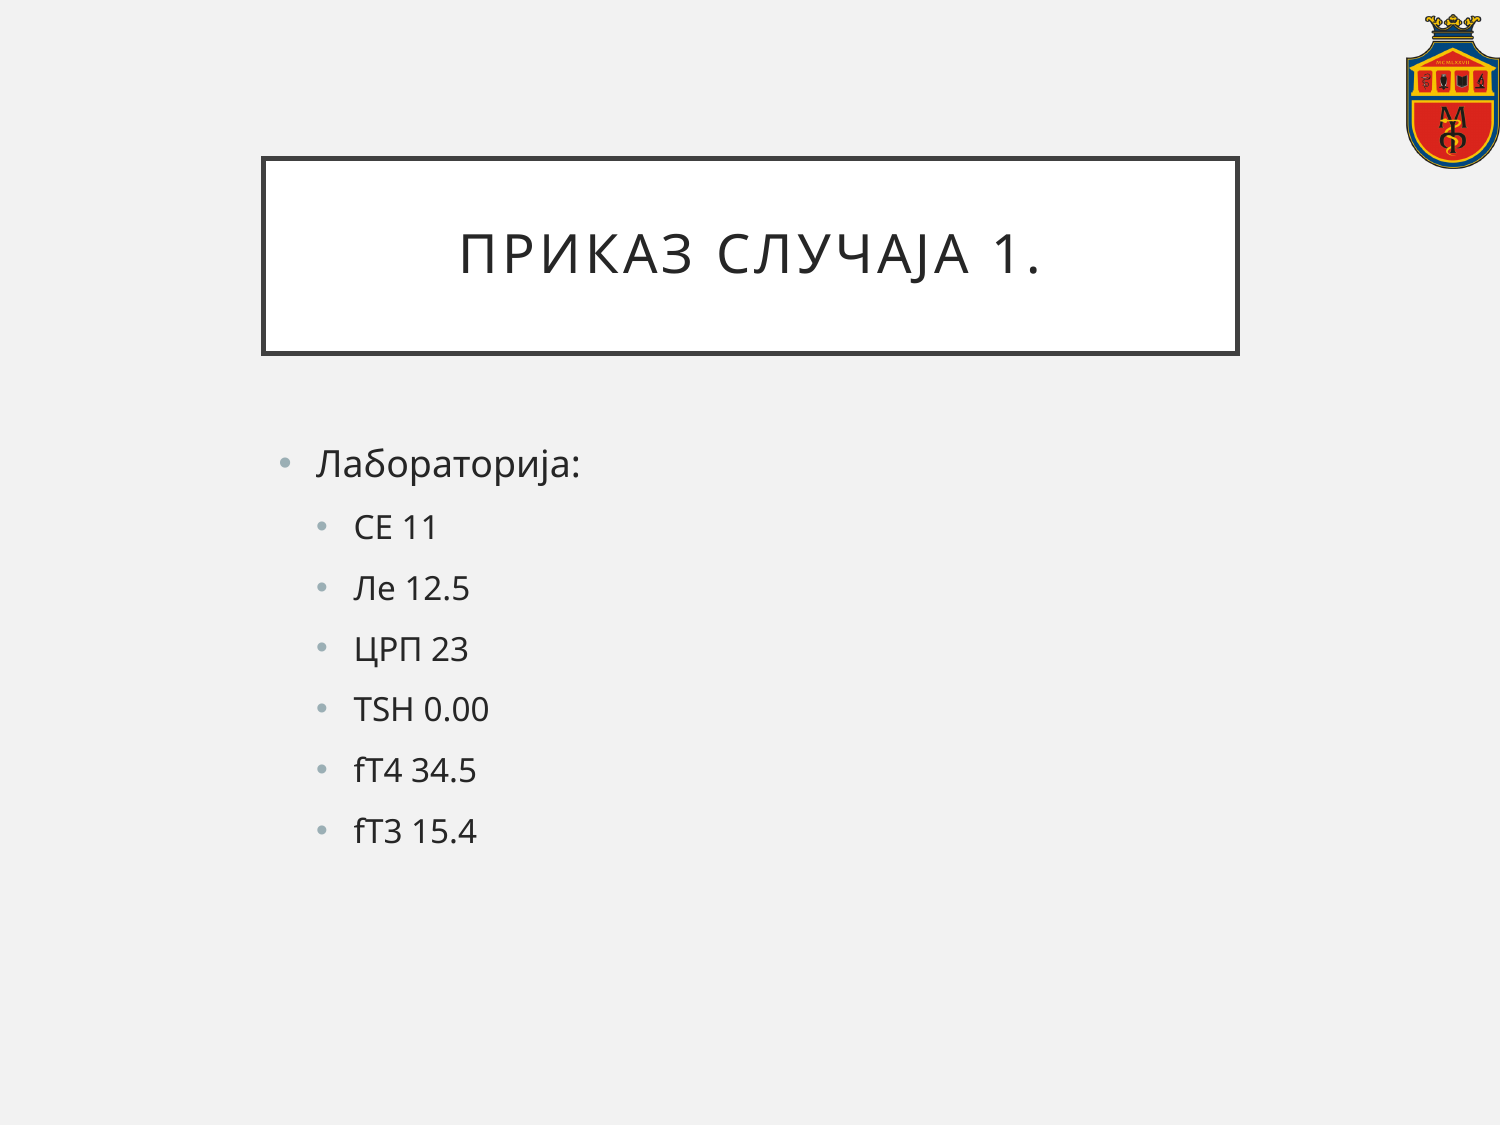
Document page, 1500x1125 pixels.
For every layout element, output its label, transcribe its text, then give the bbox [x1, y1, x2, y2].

picture [1406, 14, 1500, 169]
title Приказ случаја 1. [261, 156, 1240, 356]
list Лабораторија: СЕ 11 Ле 12.5 ЦРП 23 TSH 0.00 fT4 34.5 fT3 15.4 [263, 432, 1238, 942]
